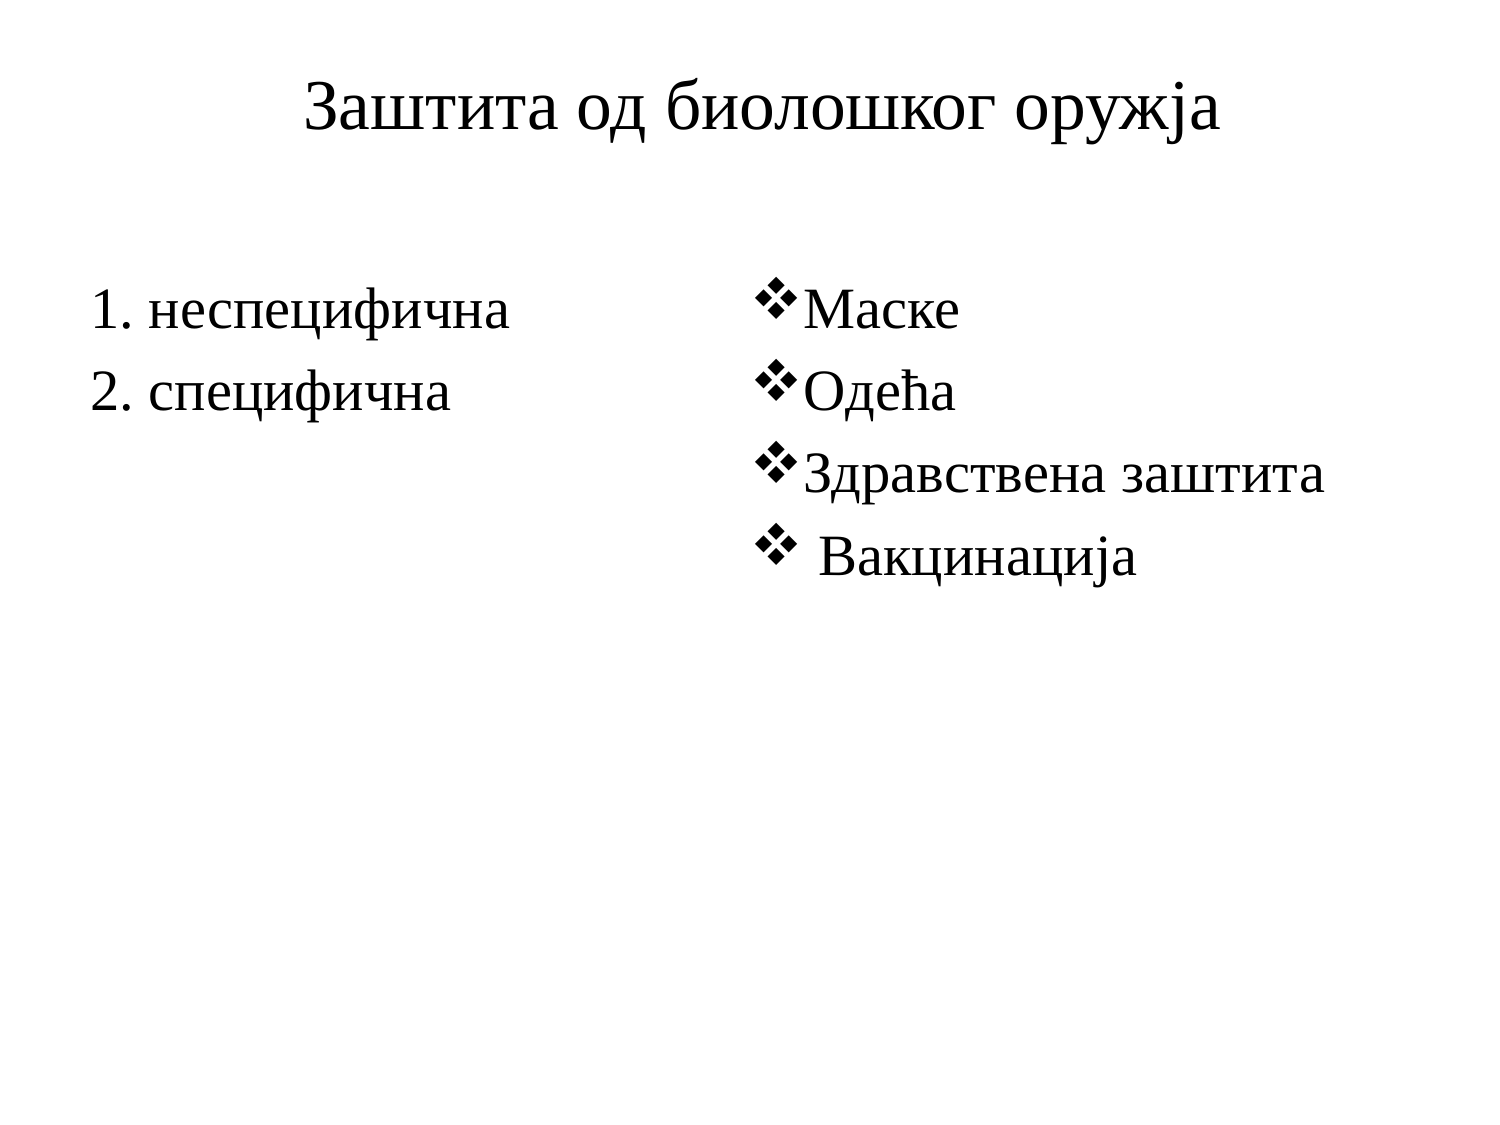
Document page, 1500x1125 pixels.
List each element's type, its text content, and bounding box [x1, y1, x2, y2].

title Заштита од биолошког оружја [87, 50, 1438, 238]
list 1. неспецифична 2. специфична Маске Одећа Здравствена заштита Вакцинација [75, 262, 1425, 1005]
